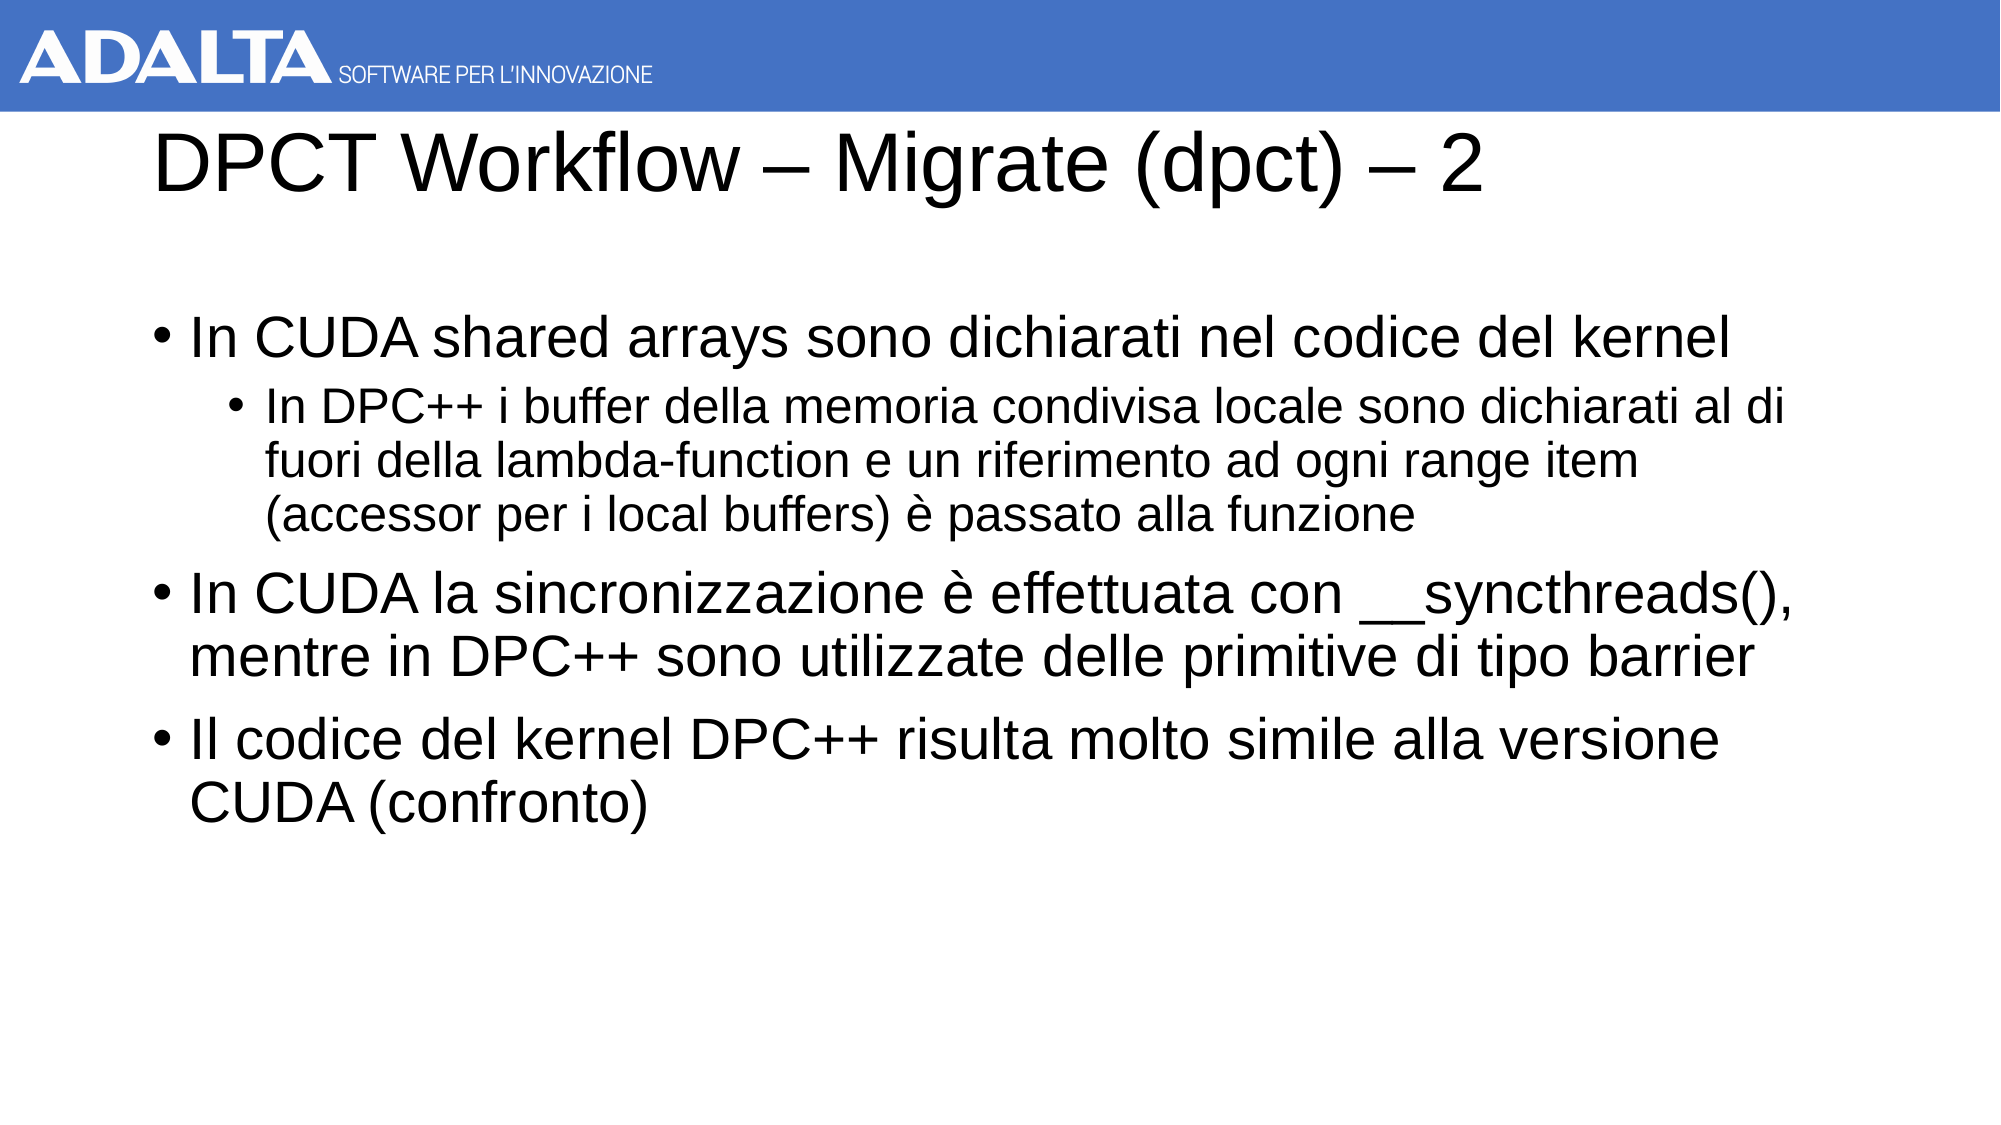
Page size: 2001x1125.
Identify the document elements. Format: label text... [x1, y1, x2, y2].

list In CUDA shared arrays sono dichiarati nel codice del kernel In DPC++ i buffer della memoria condivisa locale sono dichiarati al di fuori della lambda-function e un riferimento ad ogni range item (accessor per i local buffers) è passato alla funzione In CUDA la sincronizzazione è effettuata con __syncthreads(), mentre in DPC++ sono utilizzate delle primitive di tipo barrier Il codice del kernel DPC++ risulta molto simile alla versione CUDA (confronto) [137, 299, 1863, 1014]
picture [13, 23, 658, 88]
title DPCT Workflow – Migrate (dpct) – 2 [137, 111, 1922, 278]
